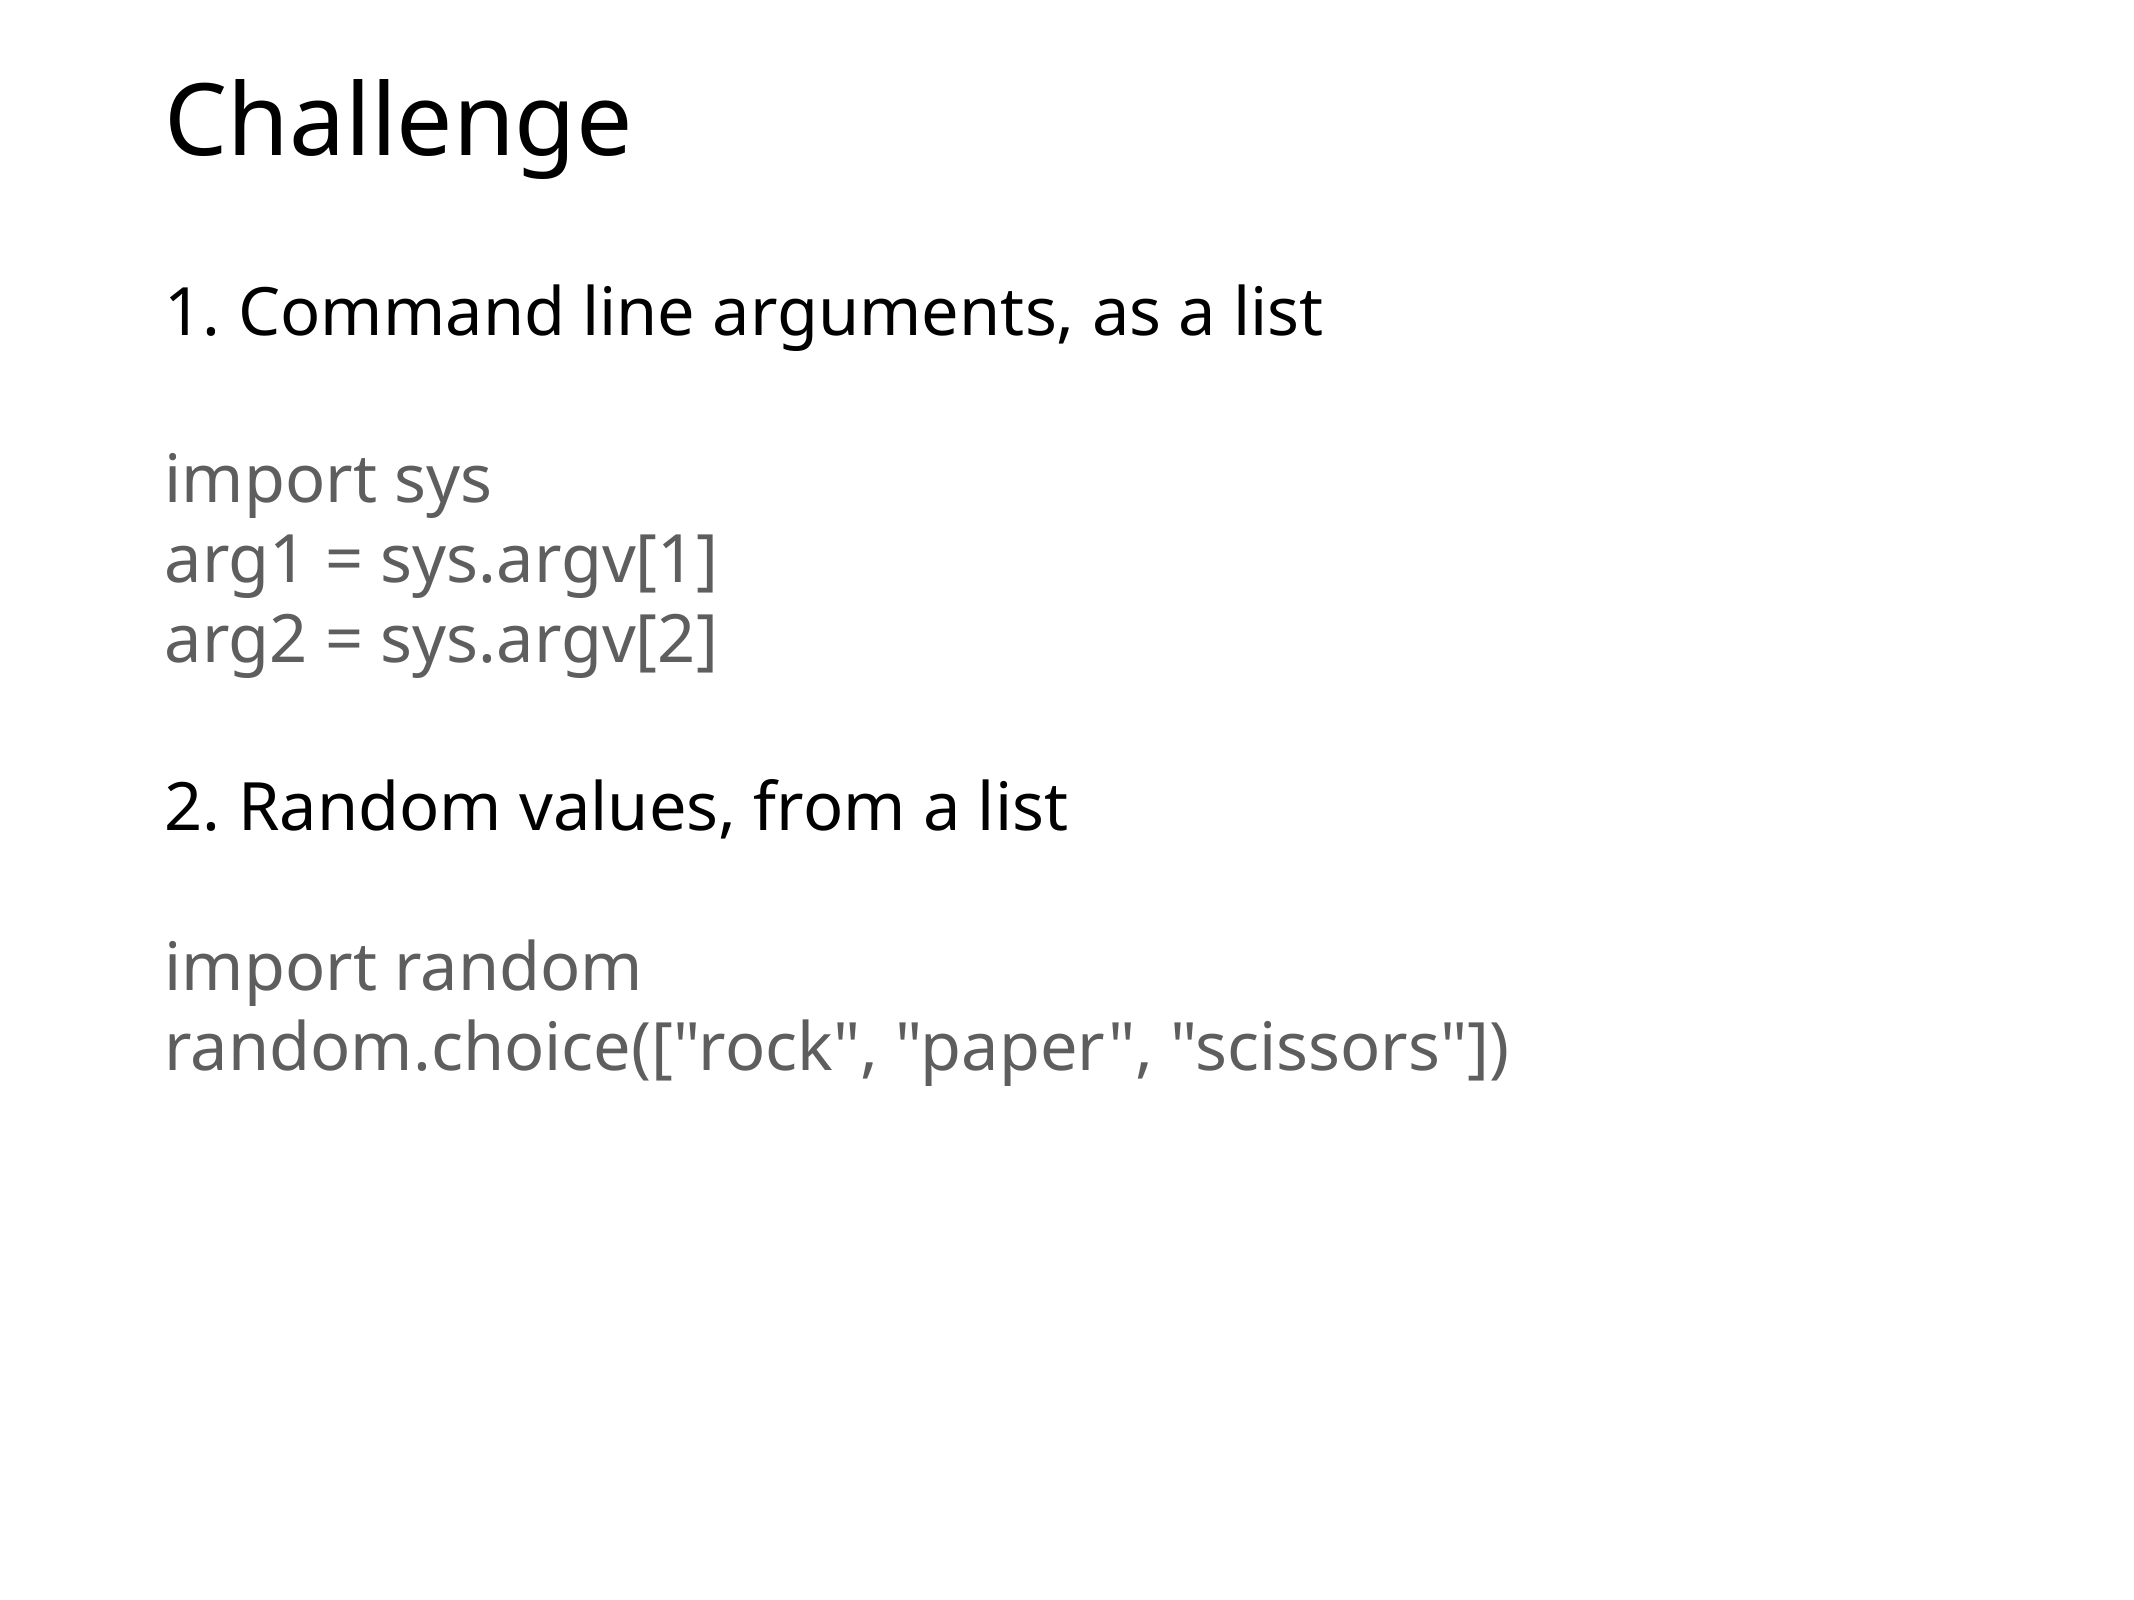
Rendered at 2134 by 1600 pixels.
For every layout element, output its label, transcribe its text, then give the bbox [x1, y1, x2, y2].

list 1. Command line arguments, as a list import sys arg1 = sys.argv[1] arg2 = sys.argv[2] 2. Random values, from a list import random random.choice(["rock", "paper", "scissors"]) [155, 259, 1978, 1457]
title Challenge [155, 41, 1978, 191]
